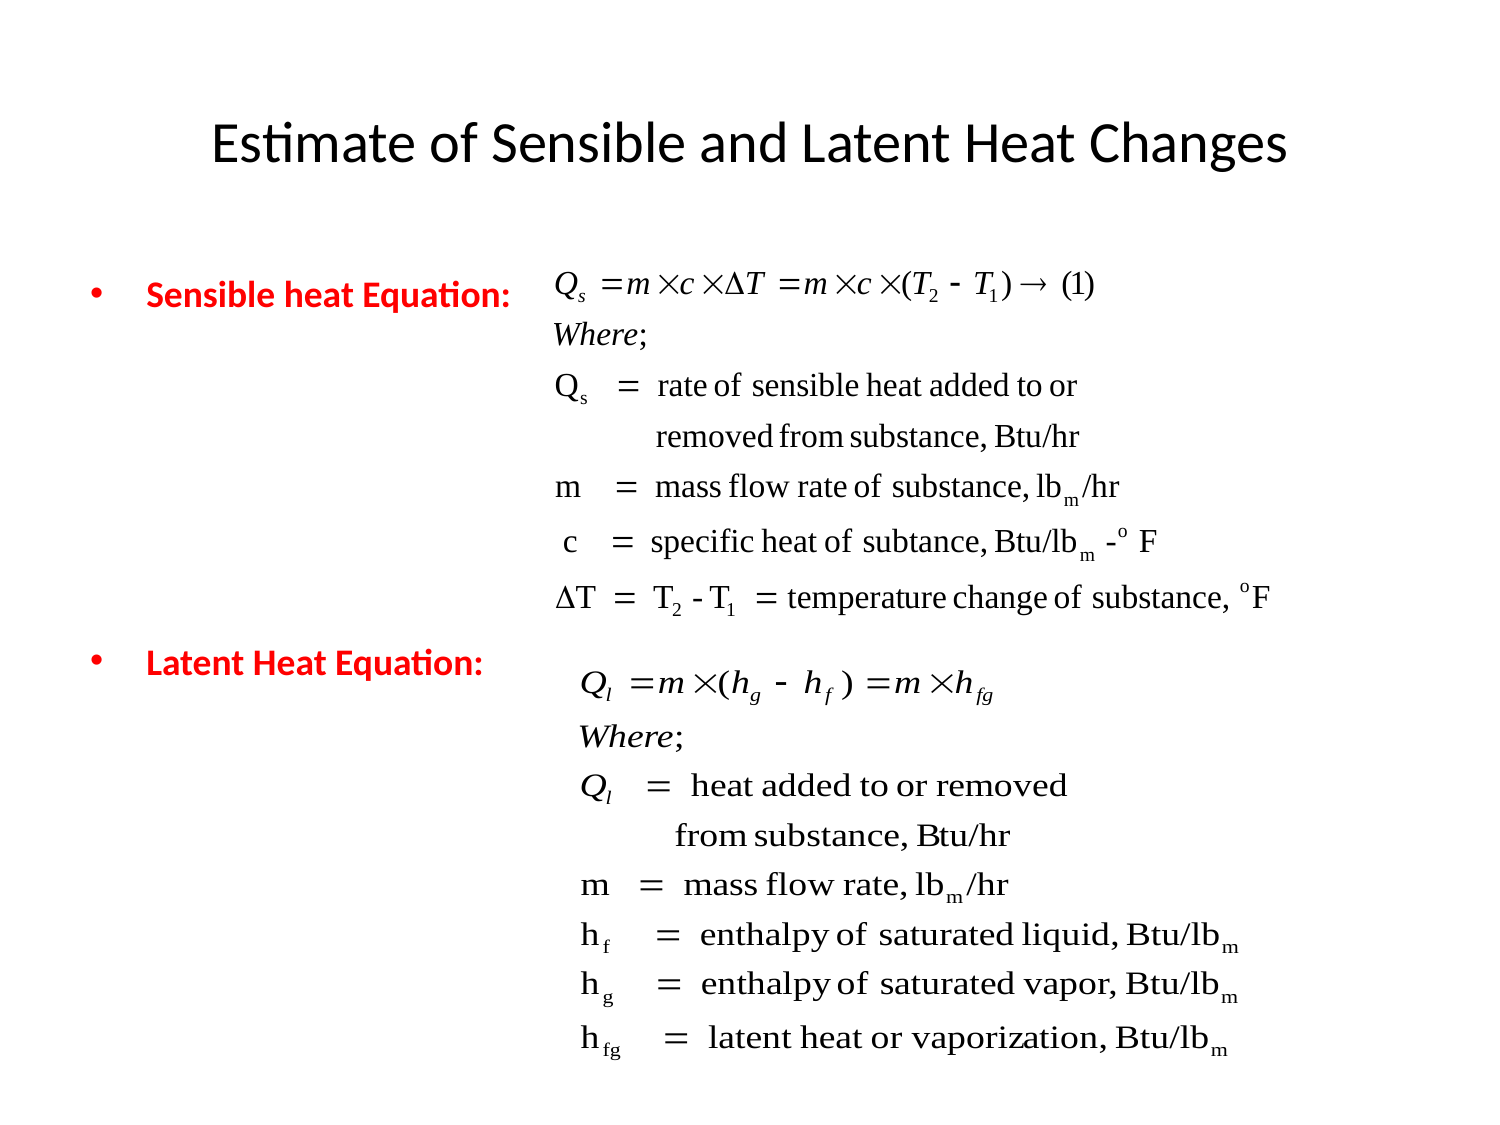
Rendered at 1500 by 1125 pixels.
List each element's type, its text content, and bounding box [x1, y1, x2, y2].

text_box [574, 662, 1251, 1068]
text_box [549, 262, 1276, 624]
title Estimate of Sensible and Latent Heat Changes [75, 45, 1425, 233]
list Sensible heat Equation: Latent Heat Equation: [75, 262, 1425, 1100]
